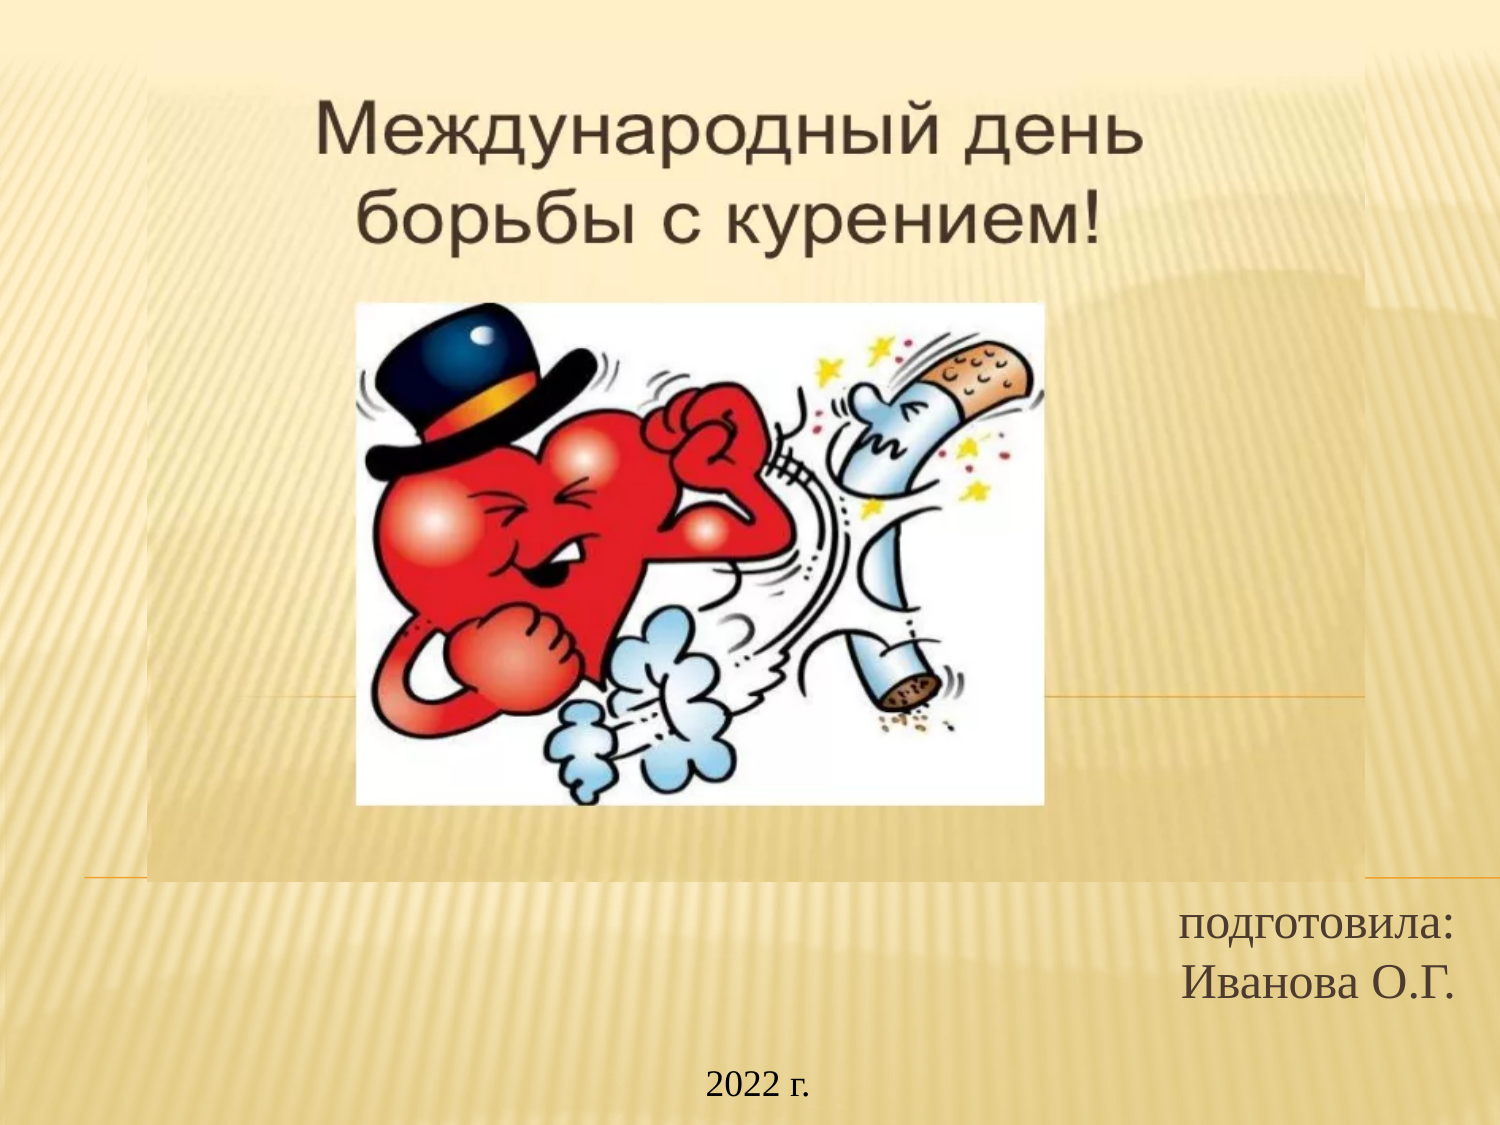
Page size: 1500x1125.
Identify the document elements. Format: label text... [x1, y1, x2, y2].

text_box 2022 г. [690, 1051, 892, 1112]
title подготовила: Иванова О.Г. [974, 881, 1471, 1082]
picture [147, 39, 1365, 882]
